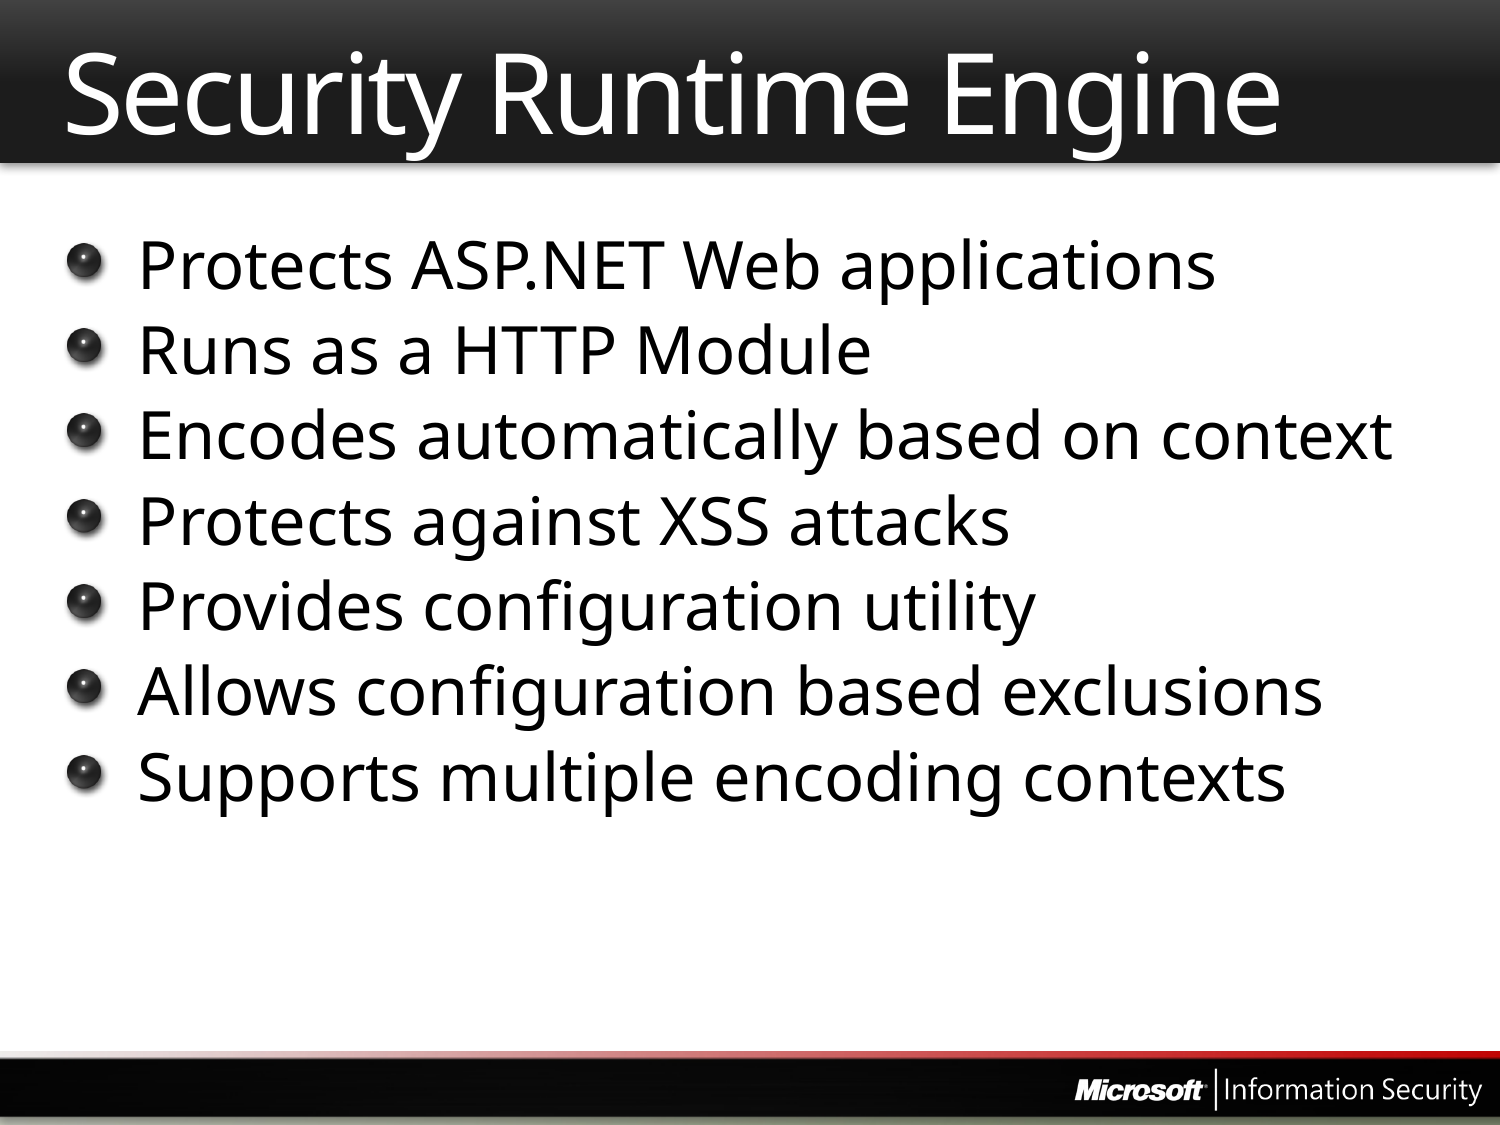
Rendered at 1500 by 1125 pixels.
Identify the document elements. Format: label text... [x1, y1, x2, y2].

picture [62, 410, 110, 458]
picture [62, 496, 110, 543]
picture [62, 752, 110, 799]
picture [0, 1051, 1500, 1125]
picture [62, 666, 110, 714]
list Protects ASP.NET Web applications Runs as a HTTP Module Encodes automatically based on context Protects against XSS attacks Provides configuration utility Allows configuration based exclusions Supports multiple encoding contexts [62, 231, 1438, 838]
picture [62, 240, 110, 288]
picture [62, 581, 110, 629]
title Security Runtime Engine [62, 37, 1438, 161]
picture [62, 325, 110, 373]
